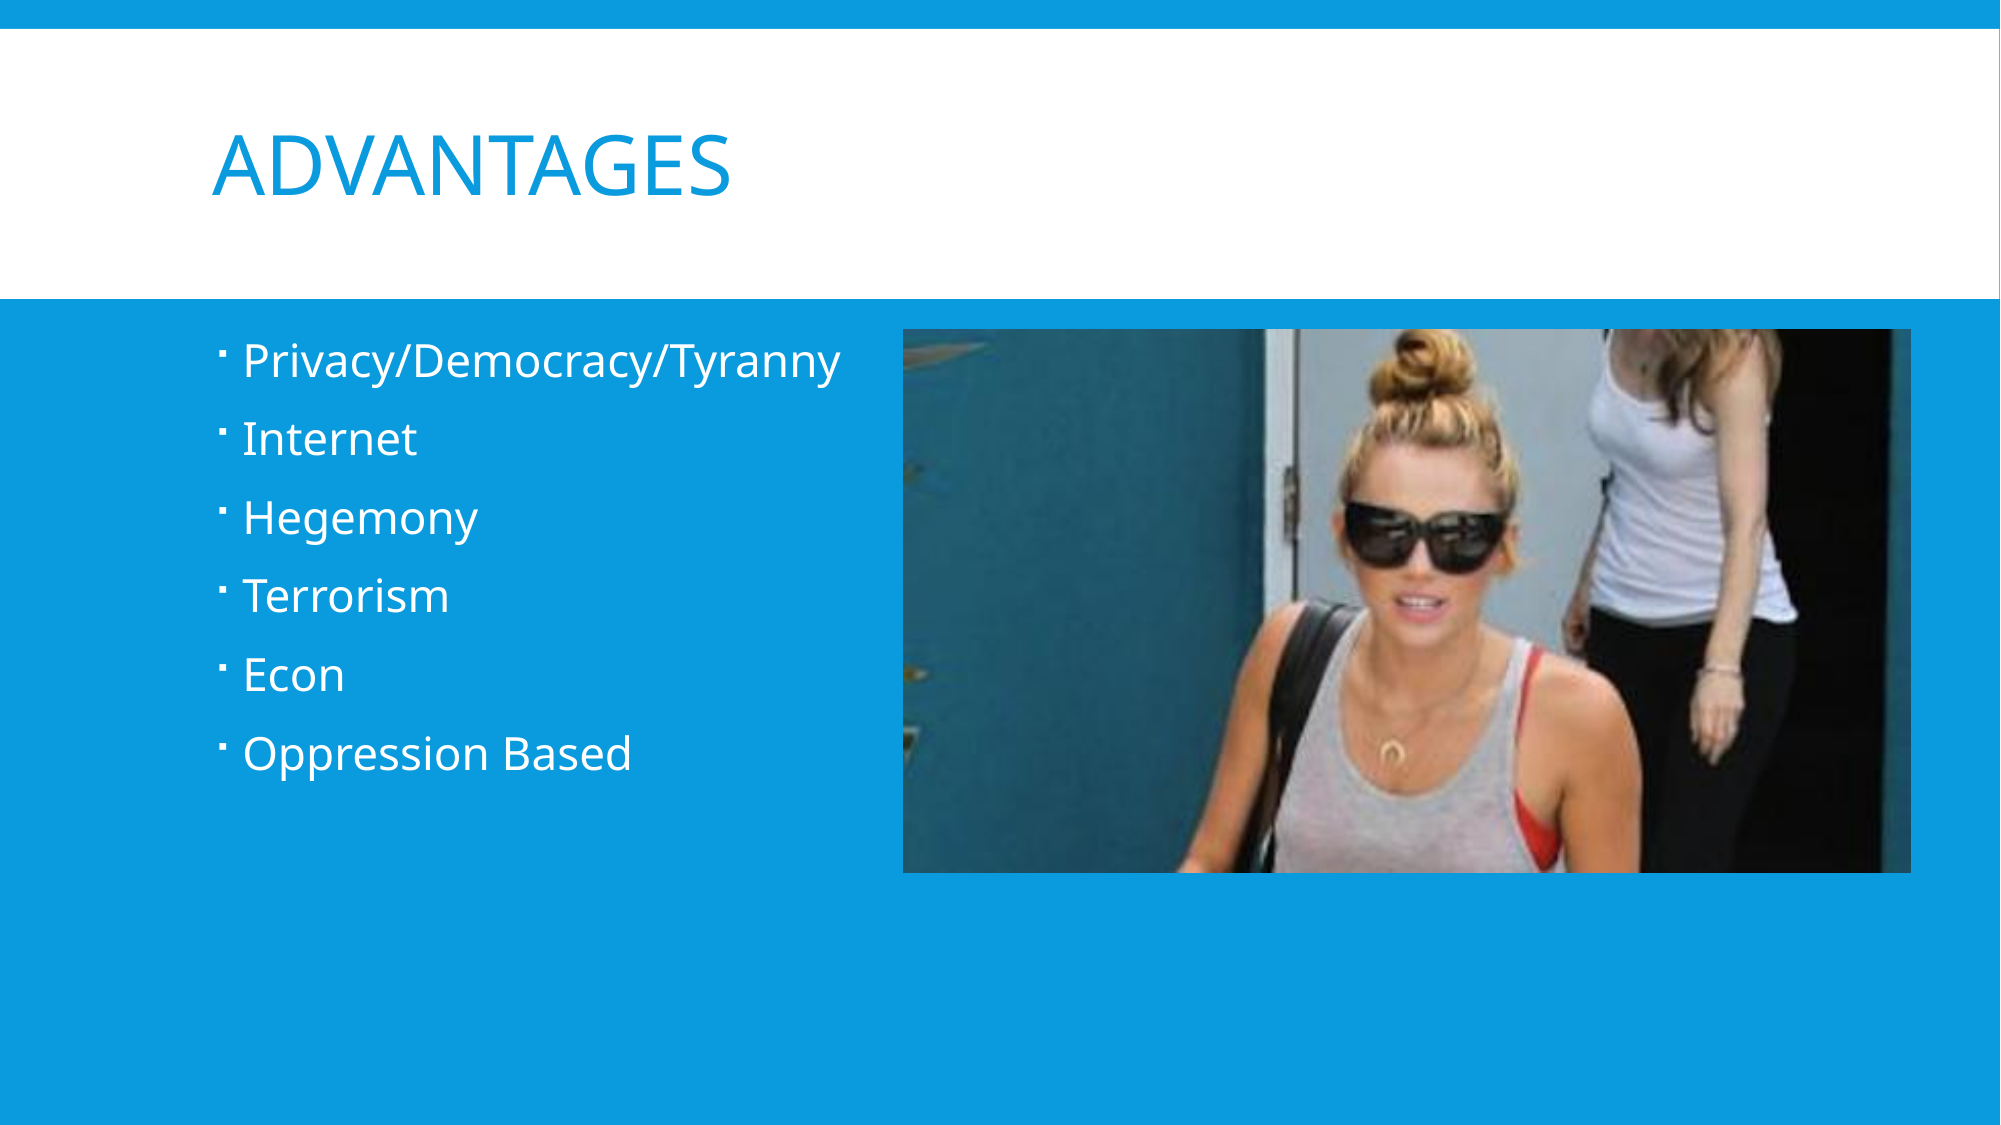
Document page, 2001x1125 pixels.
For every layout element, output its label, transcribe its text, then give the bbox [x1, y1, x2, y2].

picture [904, 330, 1910, 872]
list Privacy/Democracy/Tyranny Internet Hegemony Terrorism Econ Oppression Based [197, 329, 1803, 1020]
title Advantages [197, 46, 1803, 295]
